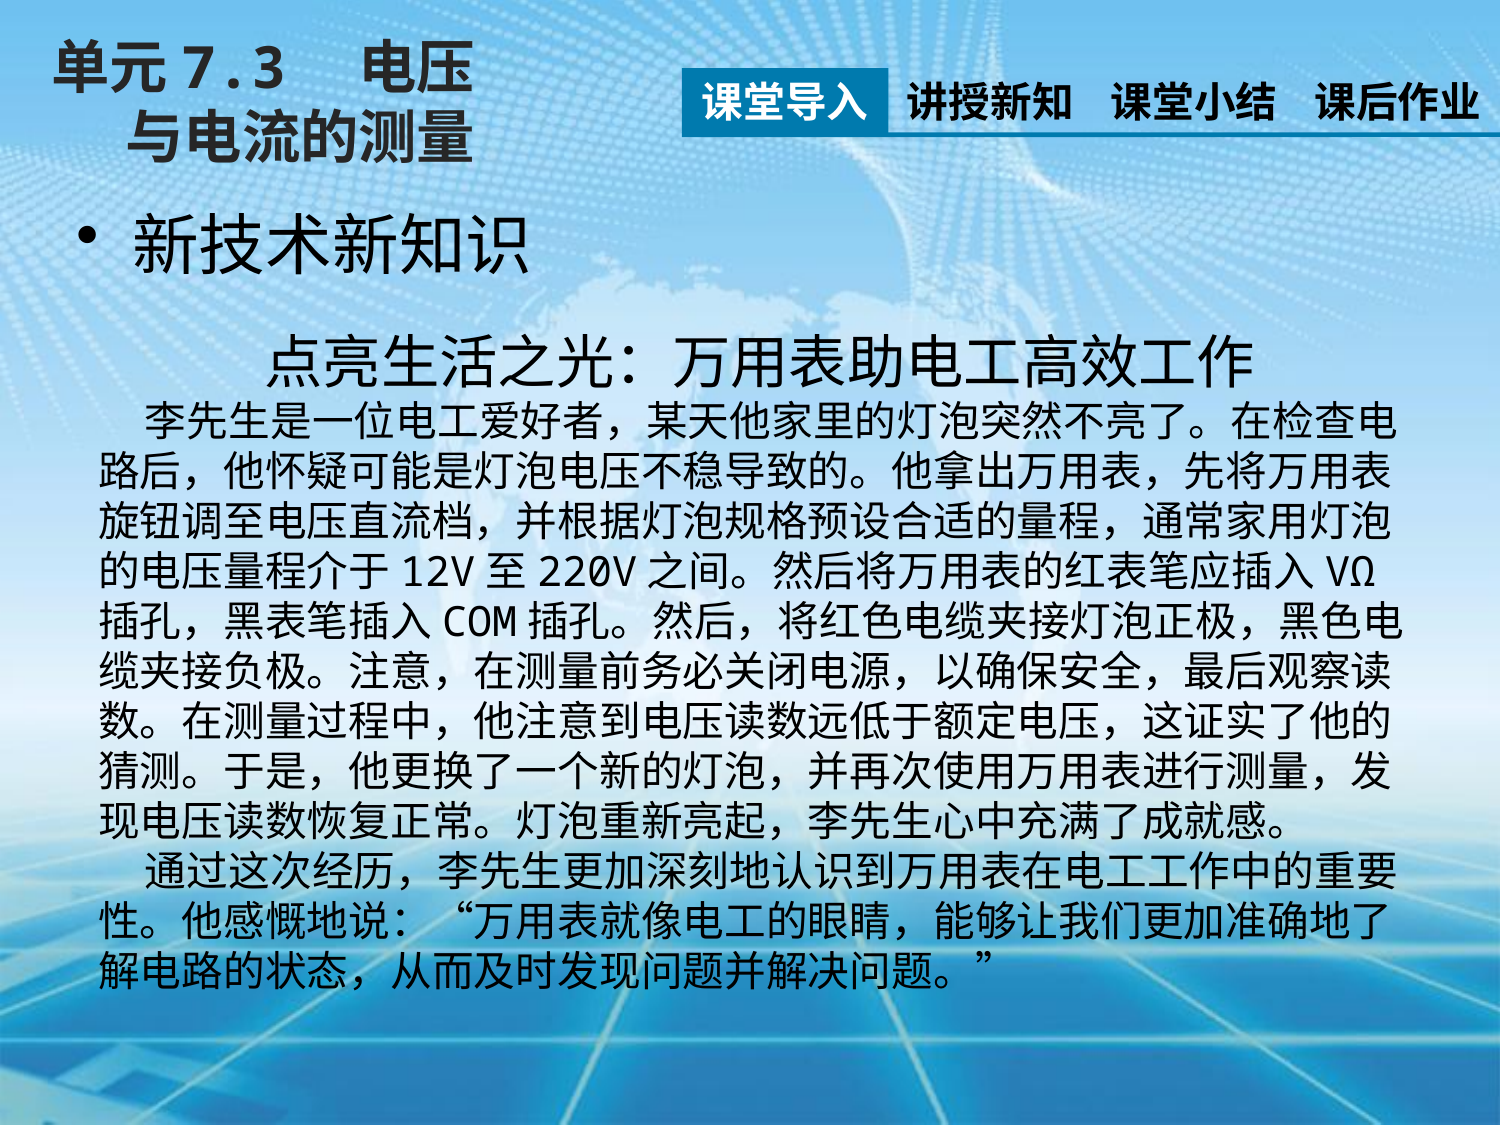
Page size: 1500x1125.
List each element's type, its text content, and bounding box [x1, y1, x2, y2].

text_box 点亮生活之光：万用表助电工高效工作 李先生是一位电工爱好者，某天他家里的灯泡突然不亮了。在检查电路后，他怀疑可能是灯泡电压不稳导致的。他拿出万用表，先将万用表旋钮调至电压直流档，并根据灯泡规格预设合适的量程，通常家用灯泡的电压量程介于12V至220V之间。然后将万用表的红表笔应插入VΩ插孔，黑表笔插入COM插孔。然后，将红色电缆夹接灯泡正极，黑色电缆夹接负极。注意，在测量前务必关闭电源，以确保安全，最后观察读数。在测量过程中，他注意到电压读数远低于额定电压，这证实了他的猜测。于是，他更换了一个新的灯泡，并再次使用万用表进行测量，发现电压读数恢复正常。灯泡重新亮起，李先生心中充满了成就感。 通过这次经历，李先生更加深刻地认识到万用表在电工工作中的重要性。他感慨地说：“万用表就像电工的眼睛，能够让我们更加准确地了解电路的状态，从而及时发现问题并解决问题。” [83, 317, 1437, 1003]
picture [0, 0, 1500, 1125]
text_box 新技术新知识 [61, 195, 1412, 302]
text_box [8, 22, 1500, 179]
